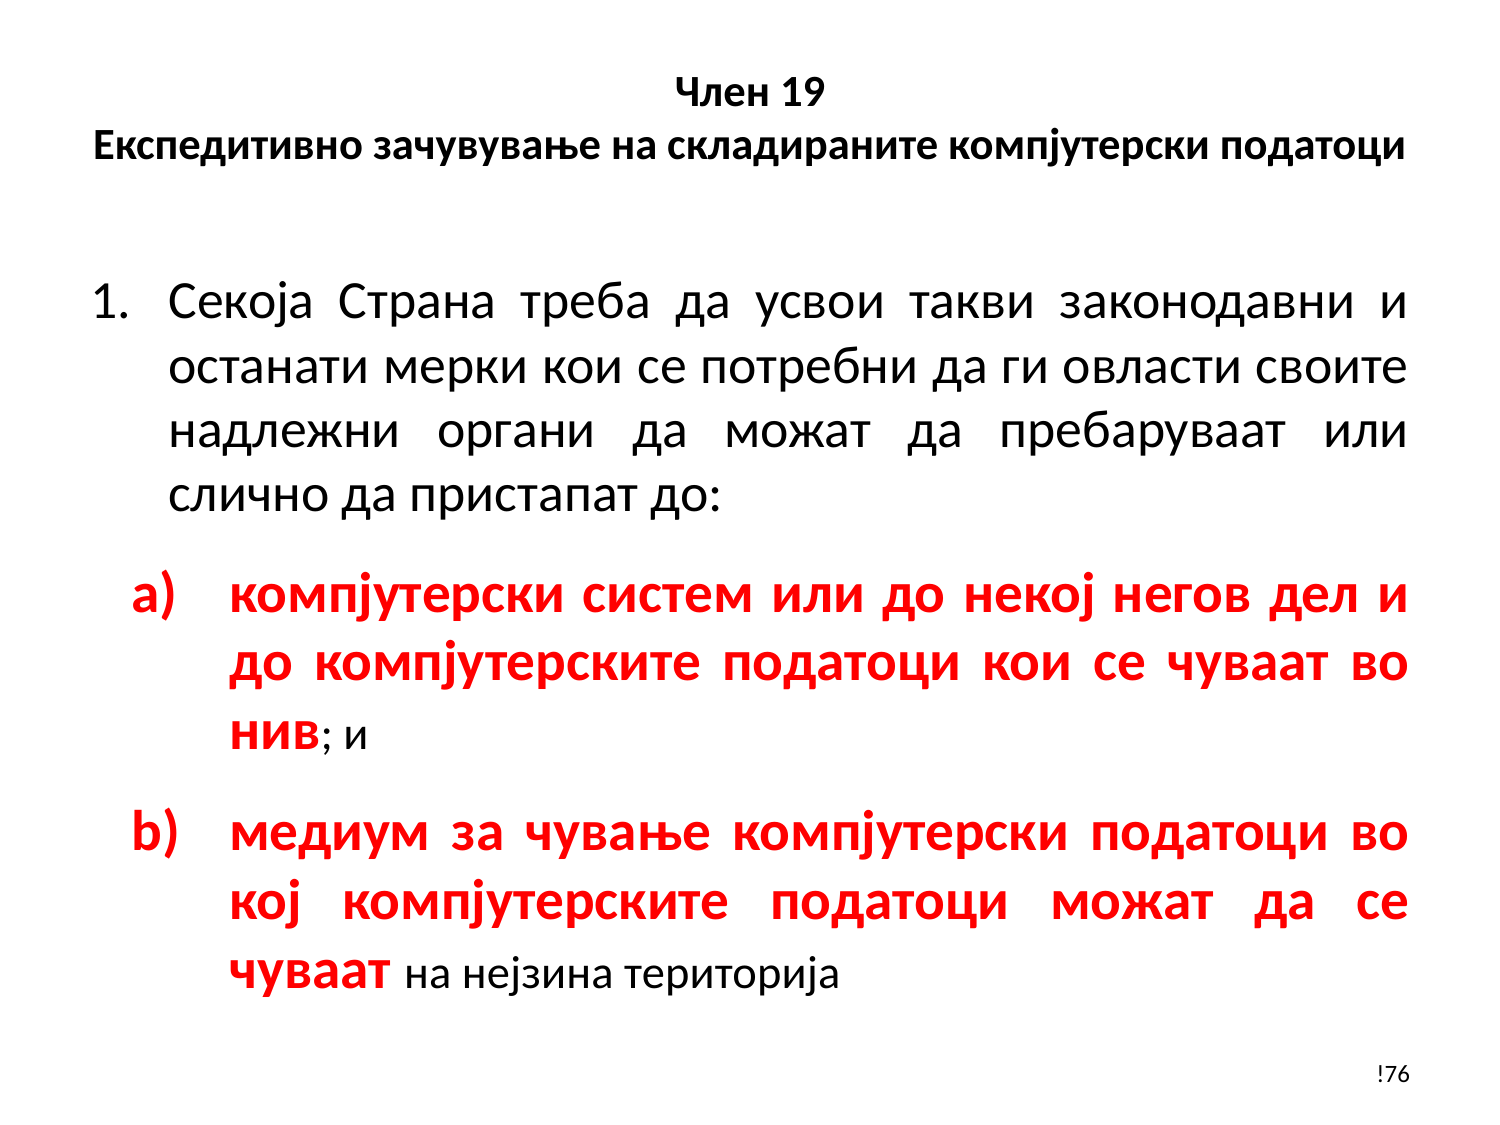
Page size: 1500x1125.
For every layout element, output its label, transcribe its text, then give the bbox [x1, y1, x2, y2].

slide_number !76 [1074, 1042, 1425, 1103]
list Секоја Страна треба да усвои такви законодавни и останати мерки кои се потребни да ги овласти своите надлежни органи да можат да пребаруваат или слично да пристапат до: компјутерски систем или до некој негов дел и до компјутерските податоци кои се чуваат во нив; и медиум за чување компјутерски податоци во кој компјутерските податоци можат да се чуваат на нејзина територија [74, 257, 1426, 1019]
title Член 19 Експедитивно зачувување на складираните компјутерски податоци [74, 44, 1426, 185]
